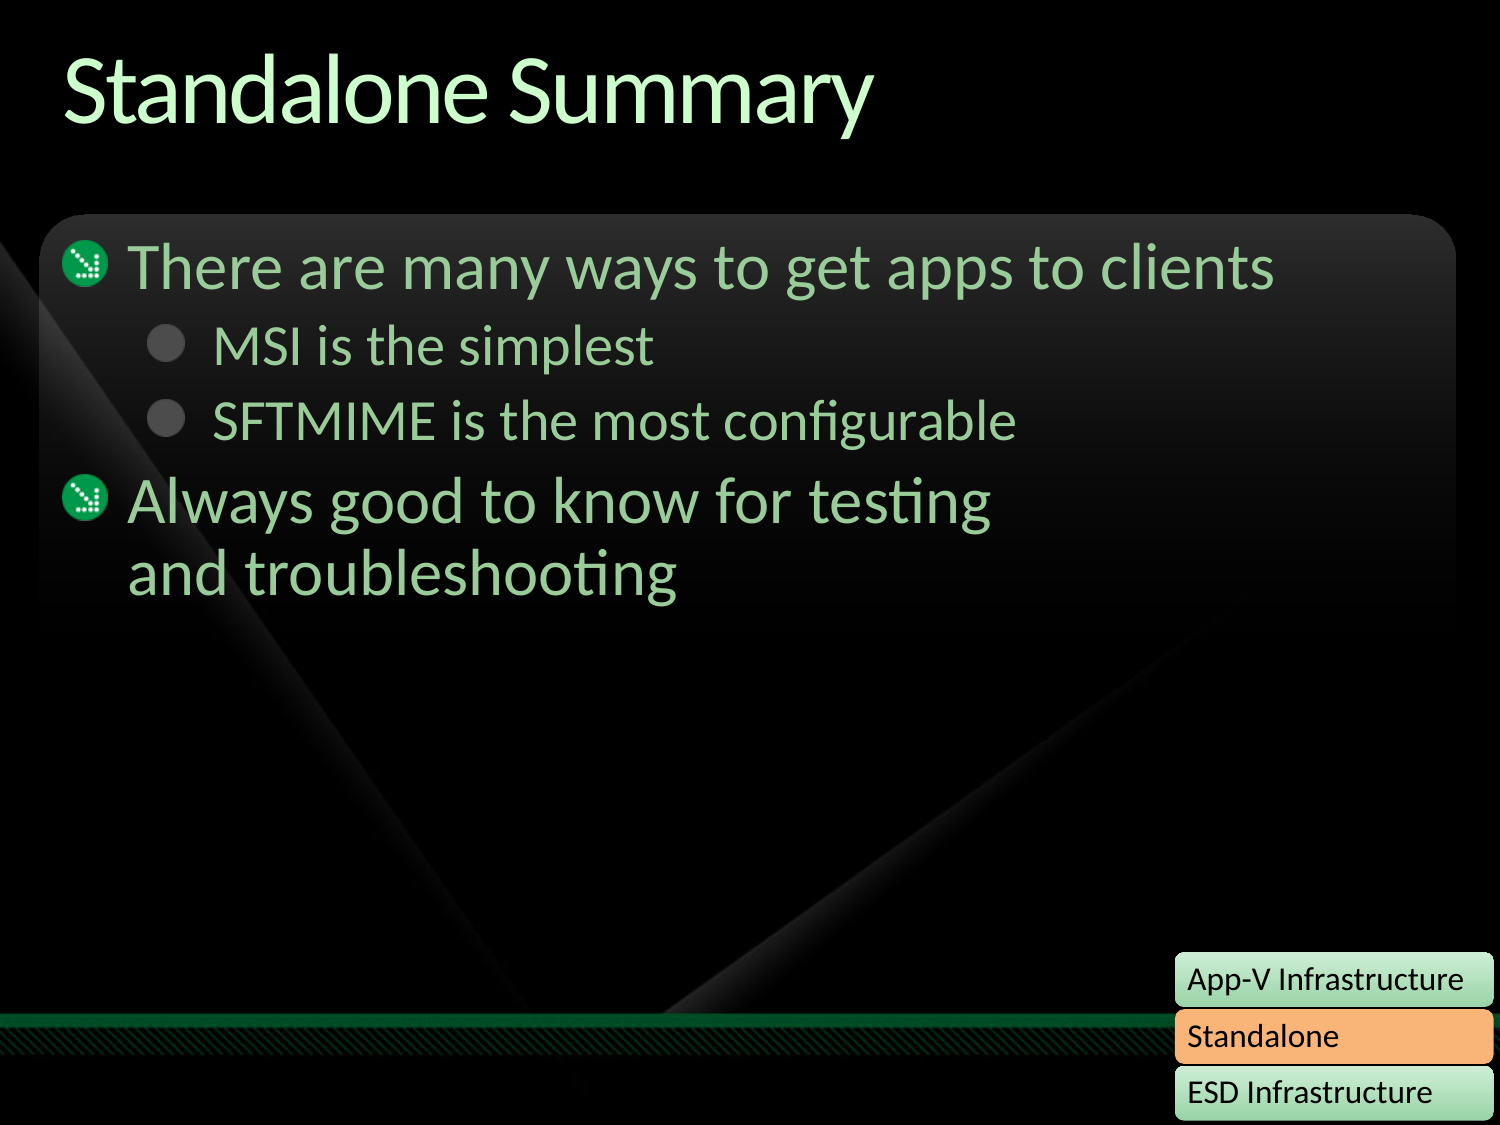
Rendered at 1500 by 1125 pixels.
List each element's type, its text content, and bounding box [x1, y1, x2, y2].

title Standalone Summary [62, 37, 1438, 147]
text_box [1174, 951, 1494, 1121]
list There are many ways to get apps to clients MSI is the simplest SFTMIME is the most configurable Always good to know for testing and troubleshooting [62, 231, 1438, 980]
text_box [39, 214, 1456, 699]
picture [0, 0, 1500, 1125]
